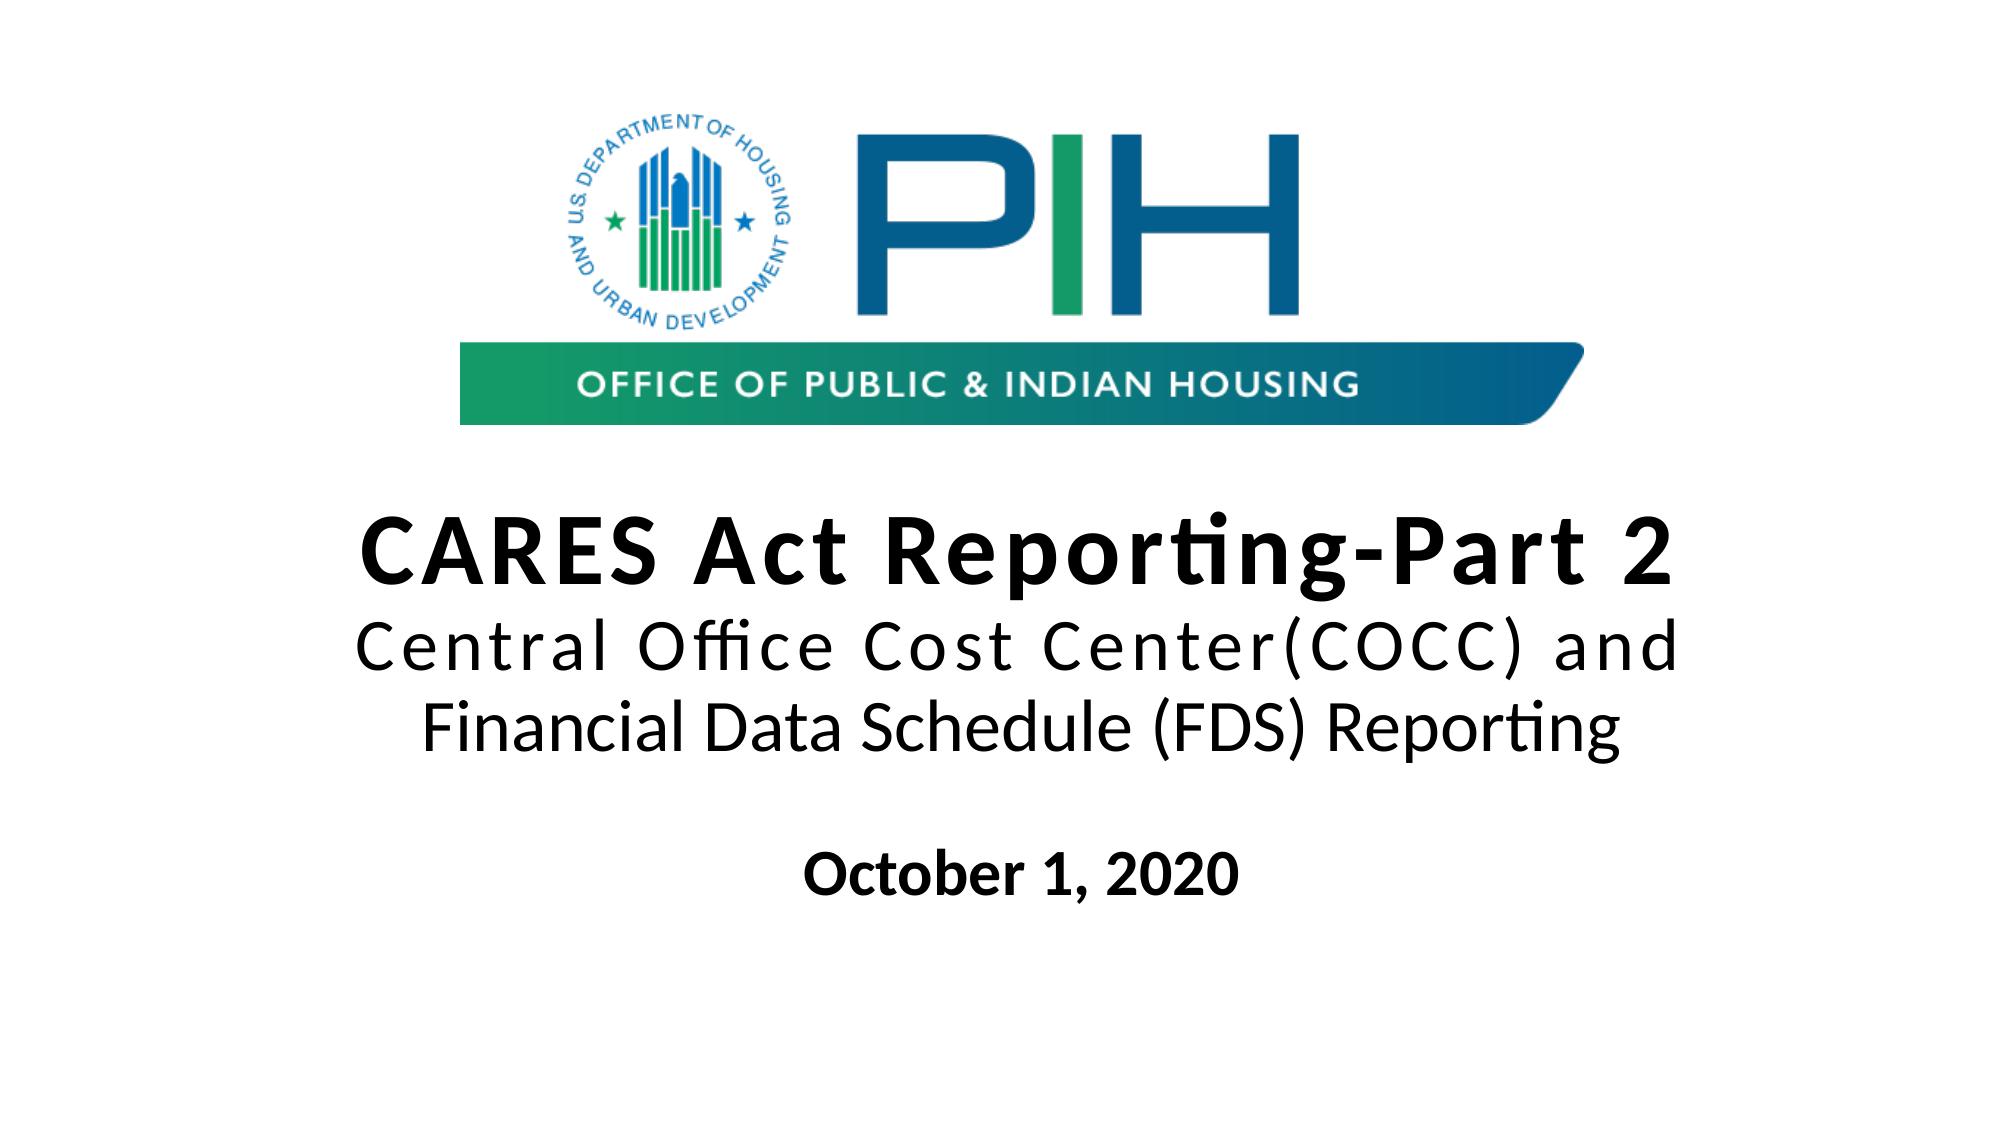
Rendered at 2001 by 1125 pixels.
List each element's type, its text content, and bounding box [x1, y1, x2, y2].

title CARES Act Reporting-Part 2 Central Office Cost Center(COCC) and Financial Data Schedule (FDS) Reporting October 1, 2020 [271, 484, 1772, 918]
picture [1333, 371, 1357, 398]
picture [1519, 353, 1584, 425]
picture [460, 98, 1584, 425]
